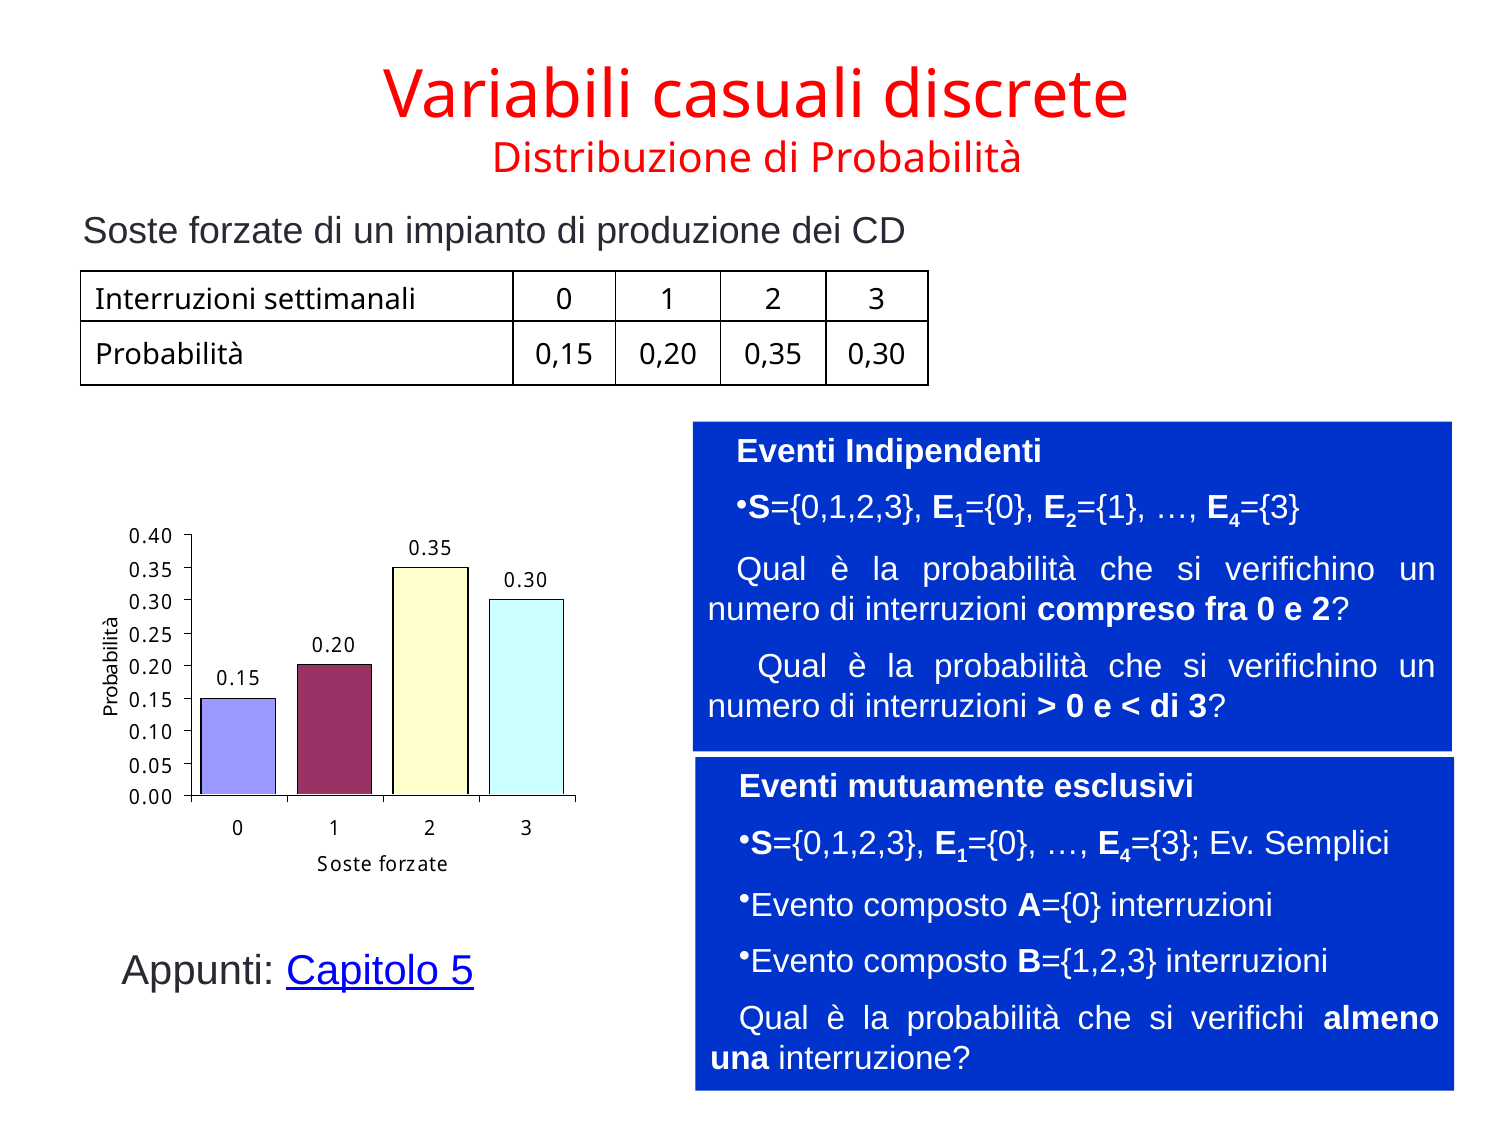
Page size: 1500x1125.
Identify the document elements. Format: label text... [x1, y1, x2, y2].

table_header 1 [616, 272, 720, 320]
table_cell 0,35 [721, 322, 825, 384]
table_cell 0,15 [514, 322, 615, 384]
table_cell 0,30 [827, 322, 927, 384]
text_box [51, 472, 649, 903]
text_box Appunti: Capitolo 5 [59, 935, 632, 1001]
table_header Interruzioni settimanali [81, 272, 512, 320]
table_cell Probabilità [81, 322, 512, 384]
text_box Eventi mutuamente esclusivi S={0,1,2,3}, E1={0}, …, E4={3}; Ev. Semplici Evento composto A={0} interruzioni Evento composto B={1,2,3} interruzioni Qual è la probabilità che si verifichi almeno una interruzione? [695, 757, 1455, 1091]
table_cell 0,20 [616, 322, 720, 384]
text_box Eventi Indipendenti S={0,1,2,3}, E1={0}, E2={1}, …, E4={3} Qual è la probabilità che si verifichino un numero di interruzioni compreso fra 0 e 2? Qual è la probabilità che si verifichino un numero di interruzioni > 0 e < di 3? [692, 421, 1452, 752]
title Variabili casuali discrete Distribuzione di Probabilità [66, 39, 1449, 194]
table_header 2 [721, 272, 825, 320]
table_header 0 [514, 272, 615, 320]
table_header 3 [827, 272, 927, 320]
text_box Soste forzate di un impianto di produzione dei CD [67, 198, 943, 259]
